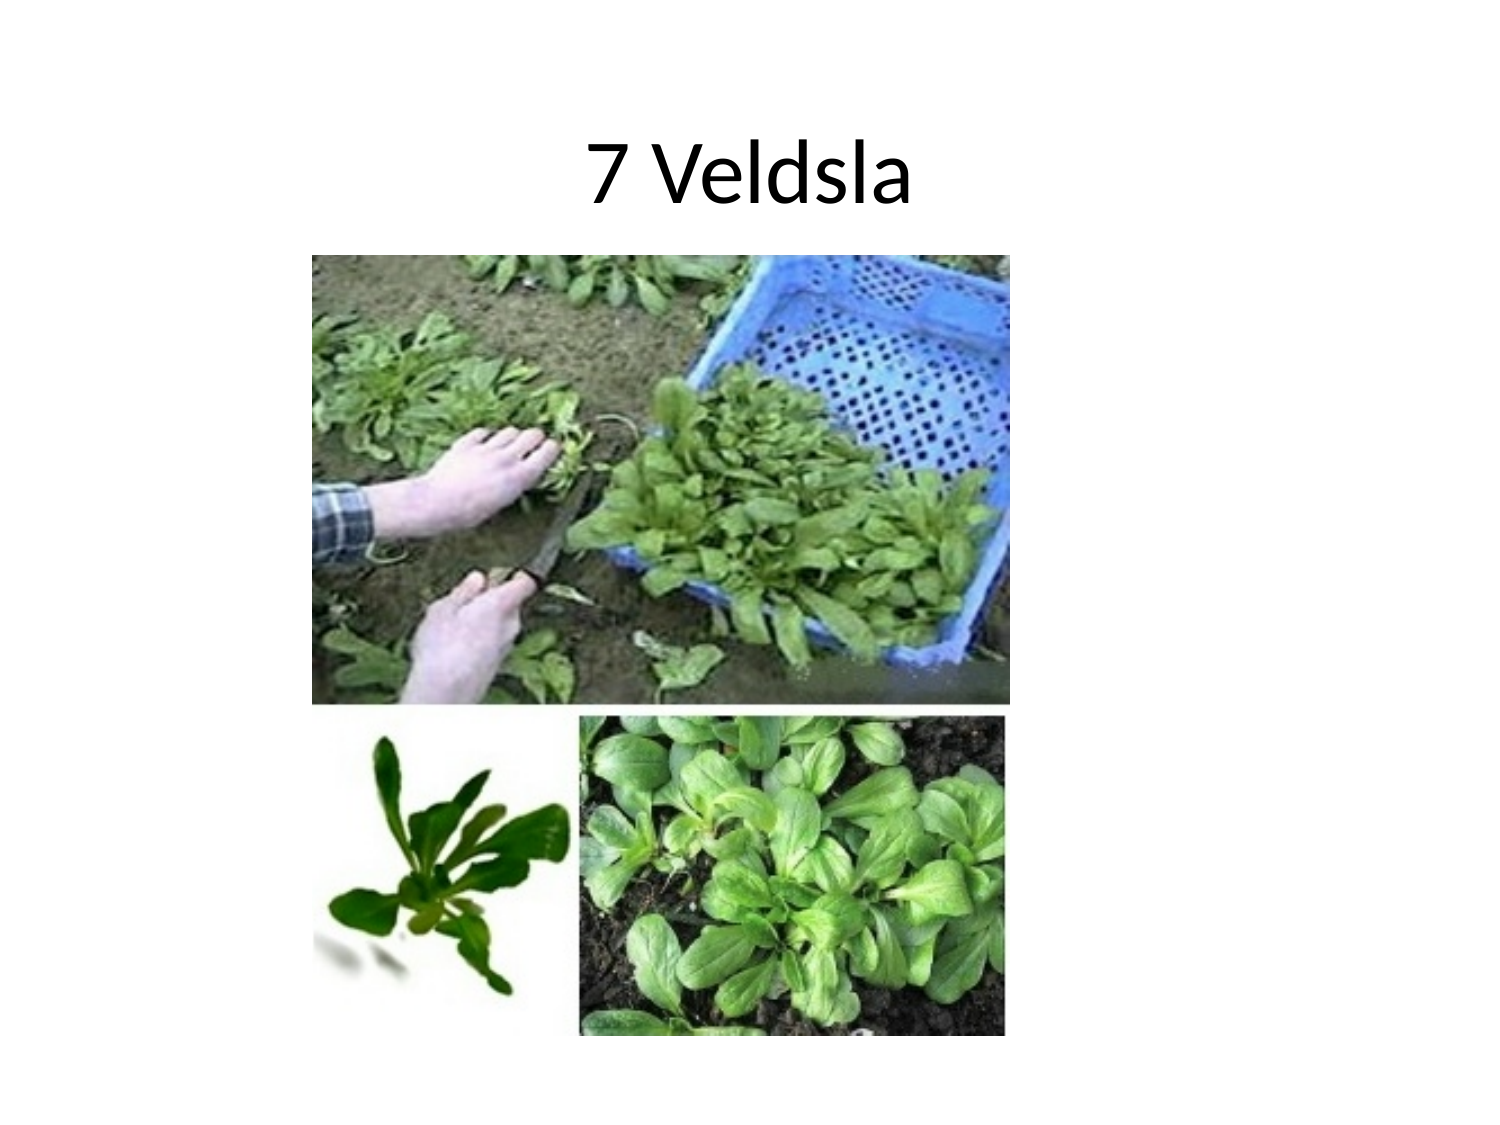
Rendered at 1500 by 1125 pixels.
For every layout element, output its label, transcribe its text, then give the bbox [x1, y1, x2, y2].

title 7 Veldsla [112, 78, 1388, 256]
picture [312, 255, 1011, 1036]
